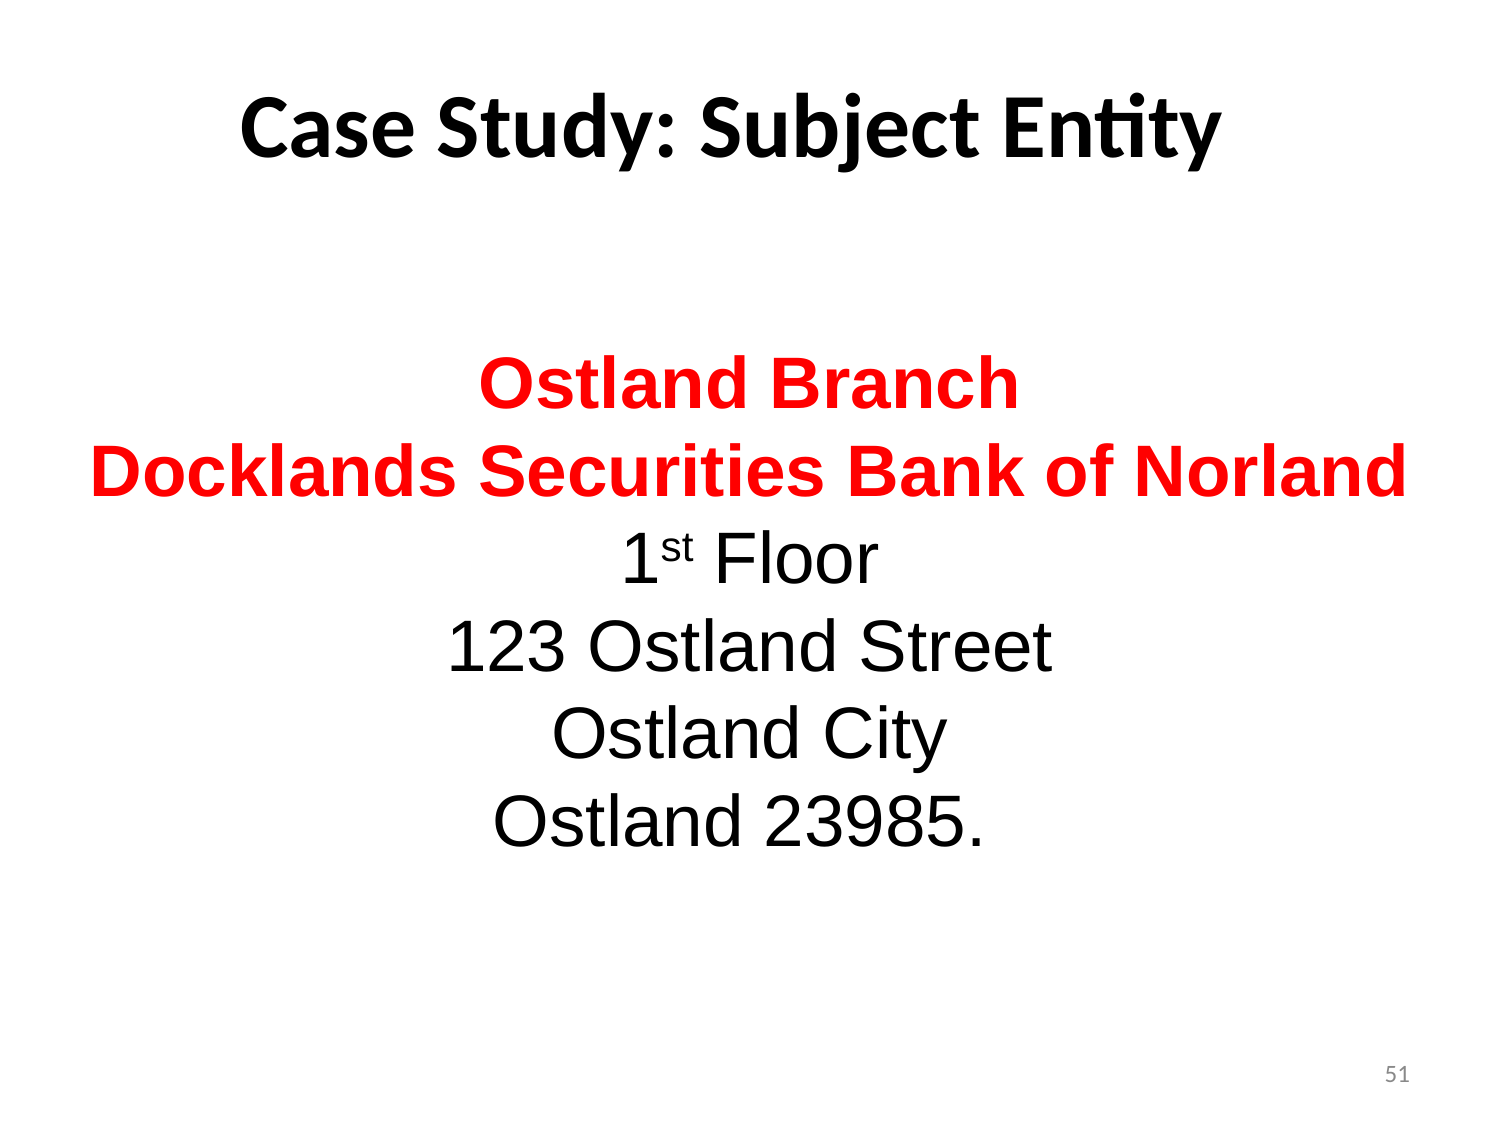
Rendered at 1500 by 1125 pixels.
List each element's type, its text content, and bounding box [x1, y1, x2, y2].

title Case Study: Subject Entity [57, 27, 1408, 216]
slide_number 51 [1074, 1042, 1425, 1103]
text_box Ostland Branch Docklands Securities Bank of Norland 1st Floor 123 Ostland Street Ostland City Ostland 23985. [0, 328, 1500, 869]
